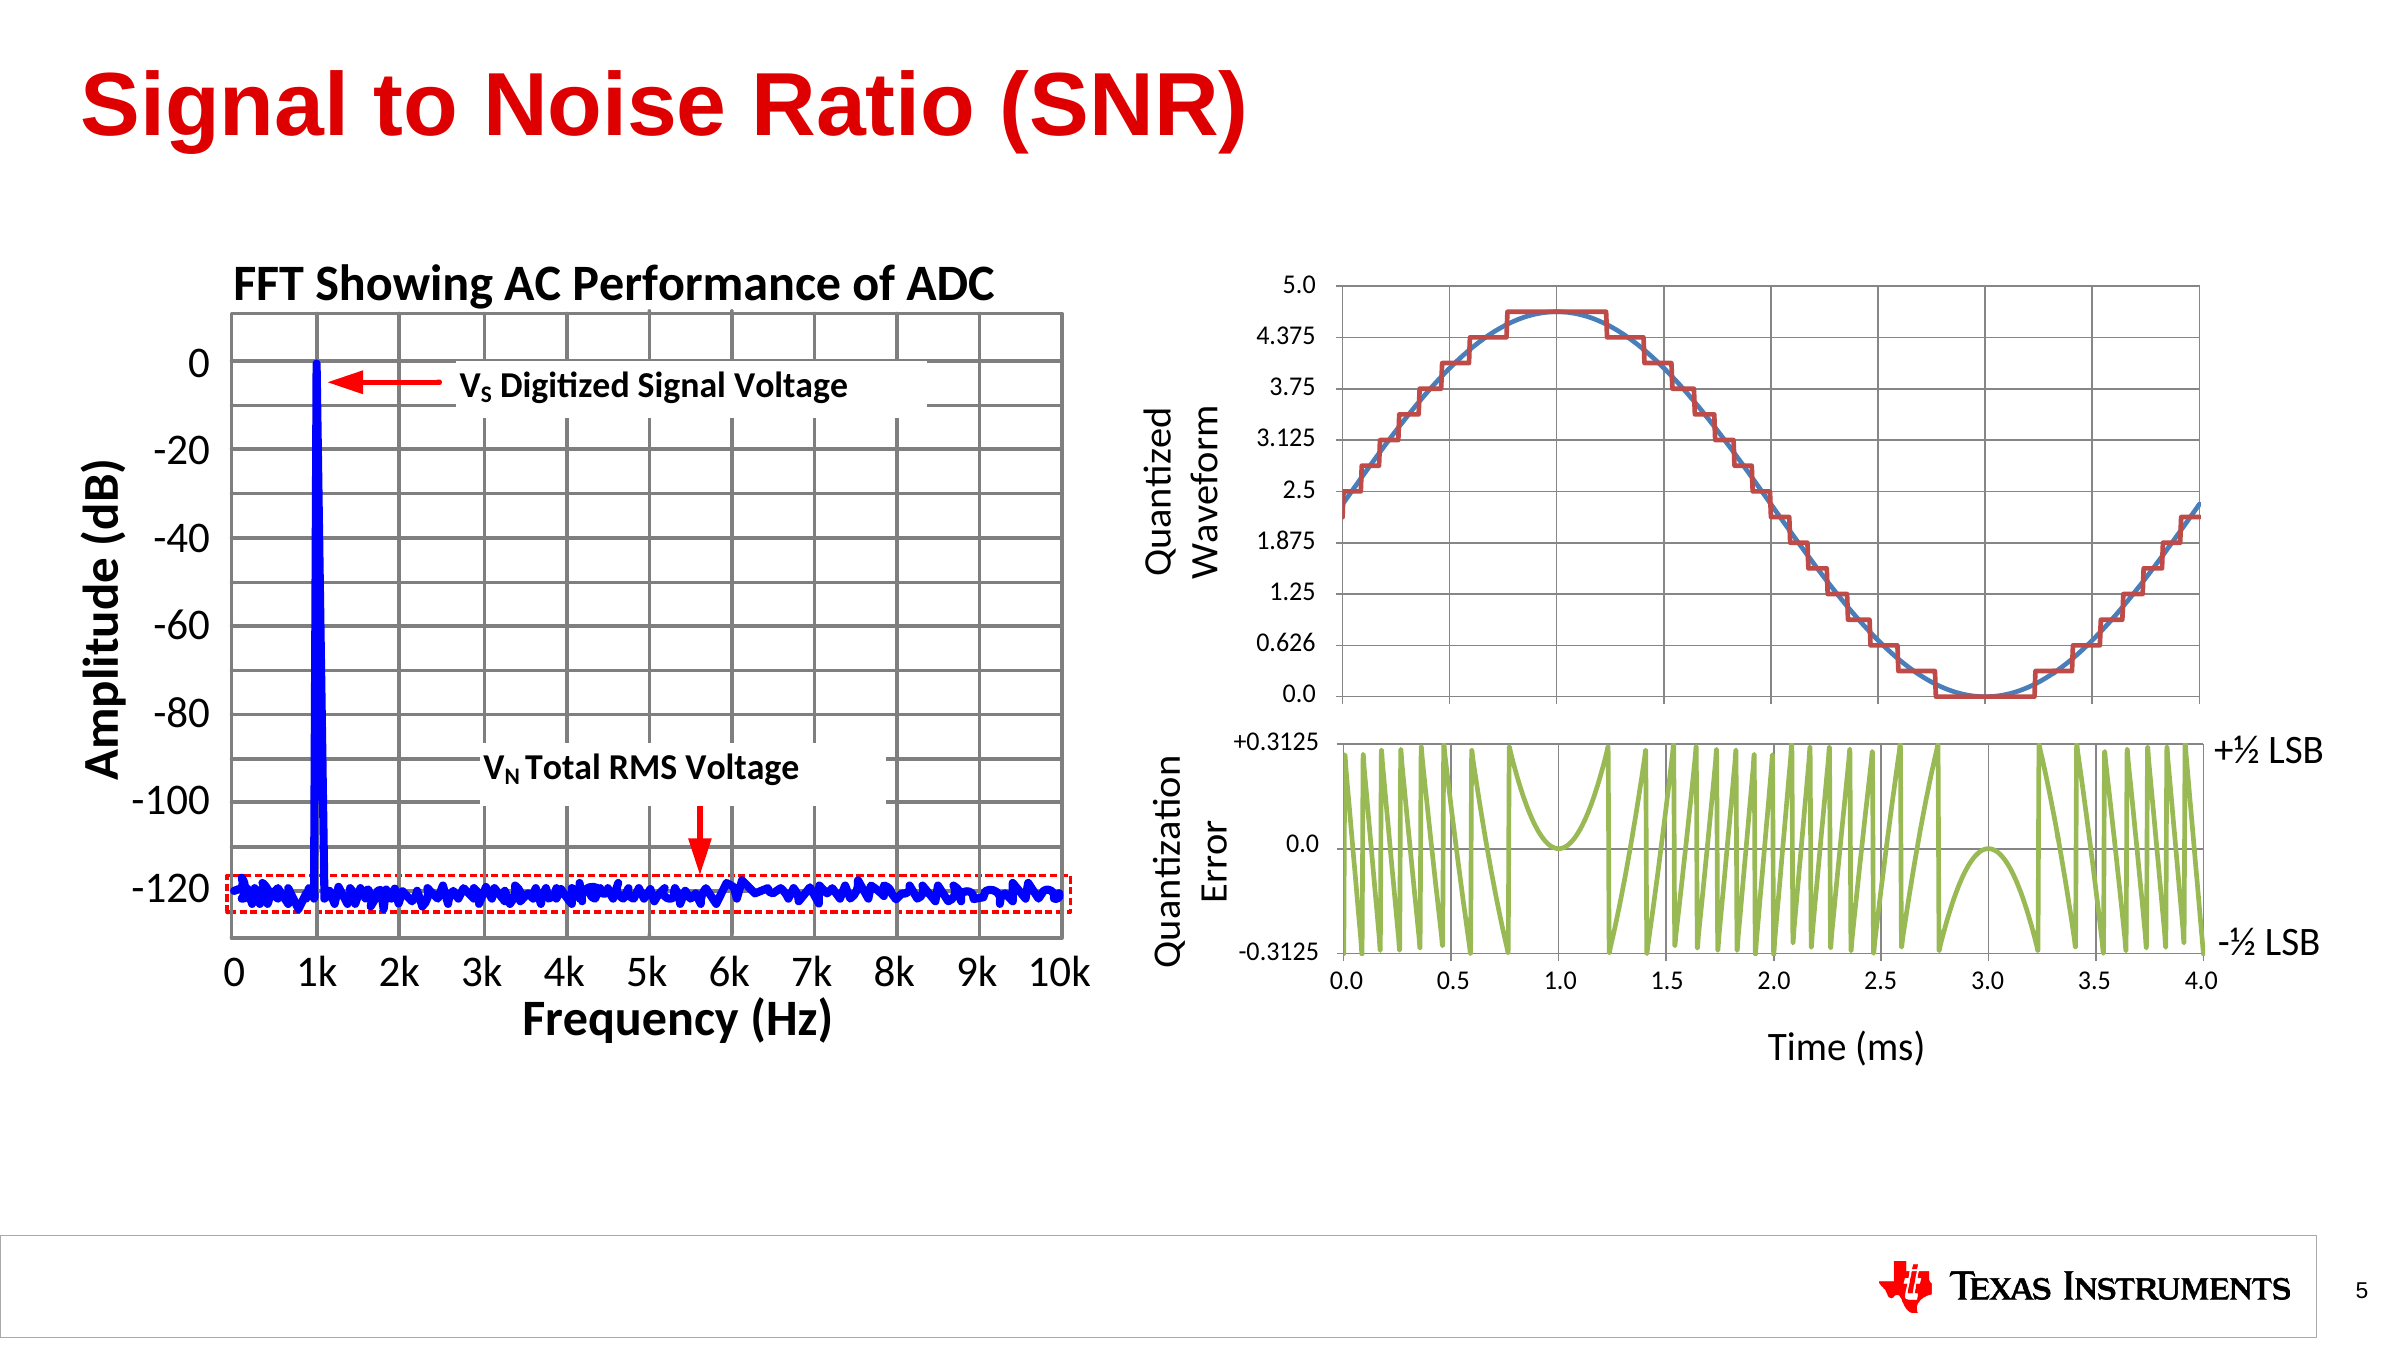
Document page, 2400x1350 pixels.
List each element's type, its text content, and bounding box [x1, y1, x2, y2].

title Signal to Noise Ratio (SNR) [60, 27, 2282, 189]
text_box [62, 243, 1113, 1055]
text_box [1128, 262, 2372, 1076]
picture [1879, 1307, 2290, 1313]
picture [1879, 1261, 2290, 1265]
slide_number 5 [1828, 1265, 2389, 1307]
